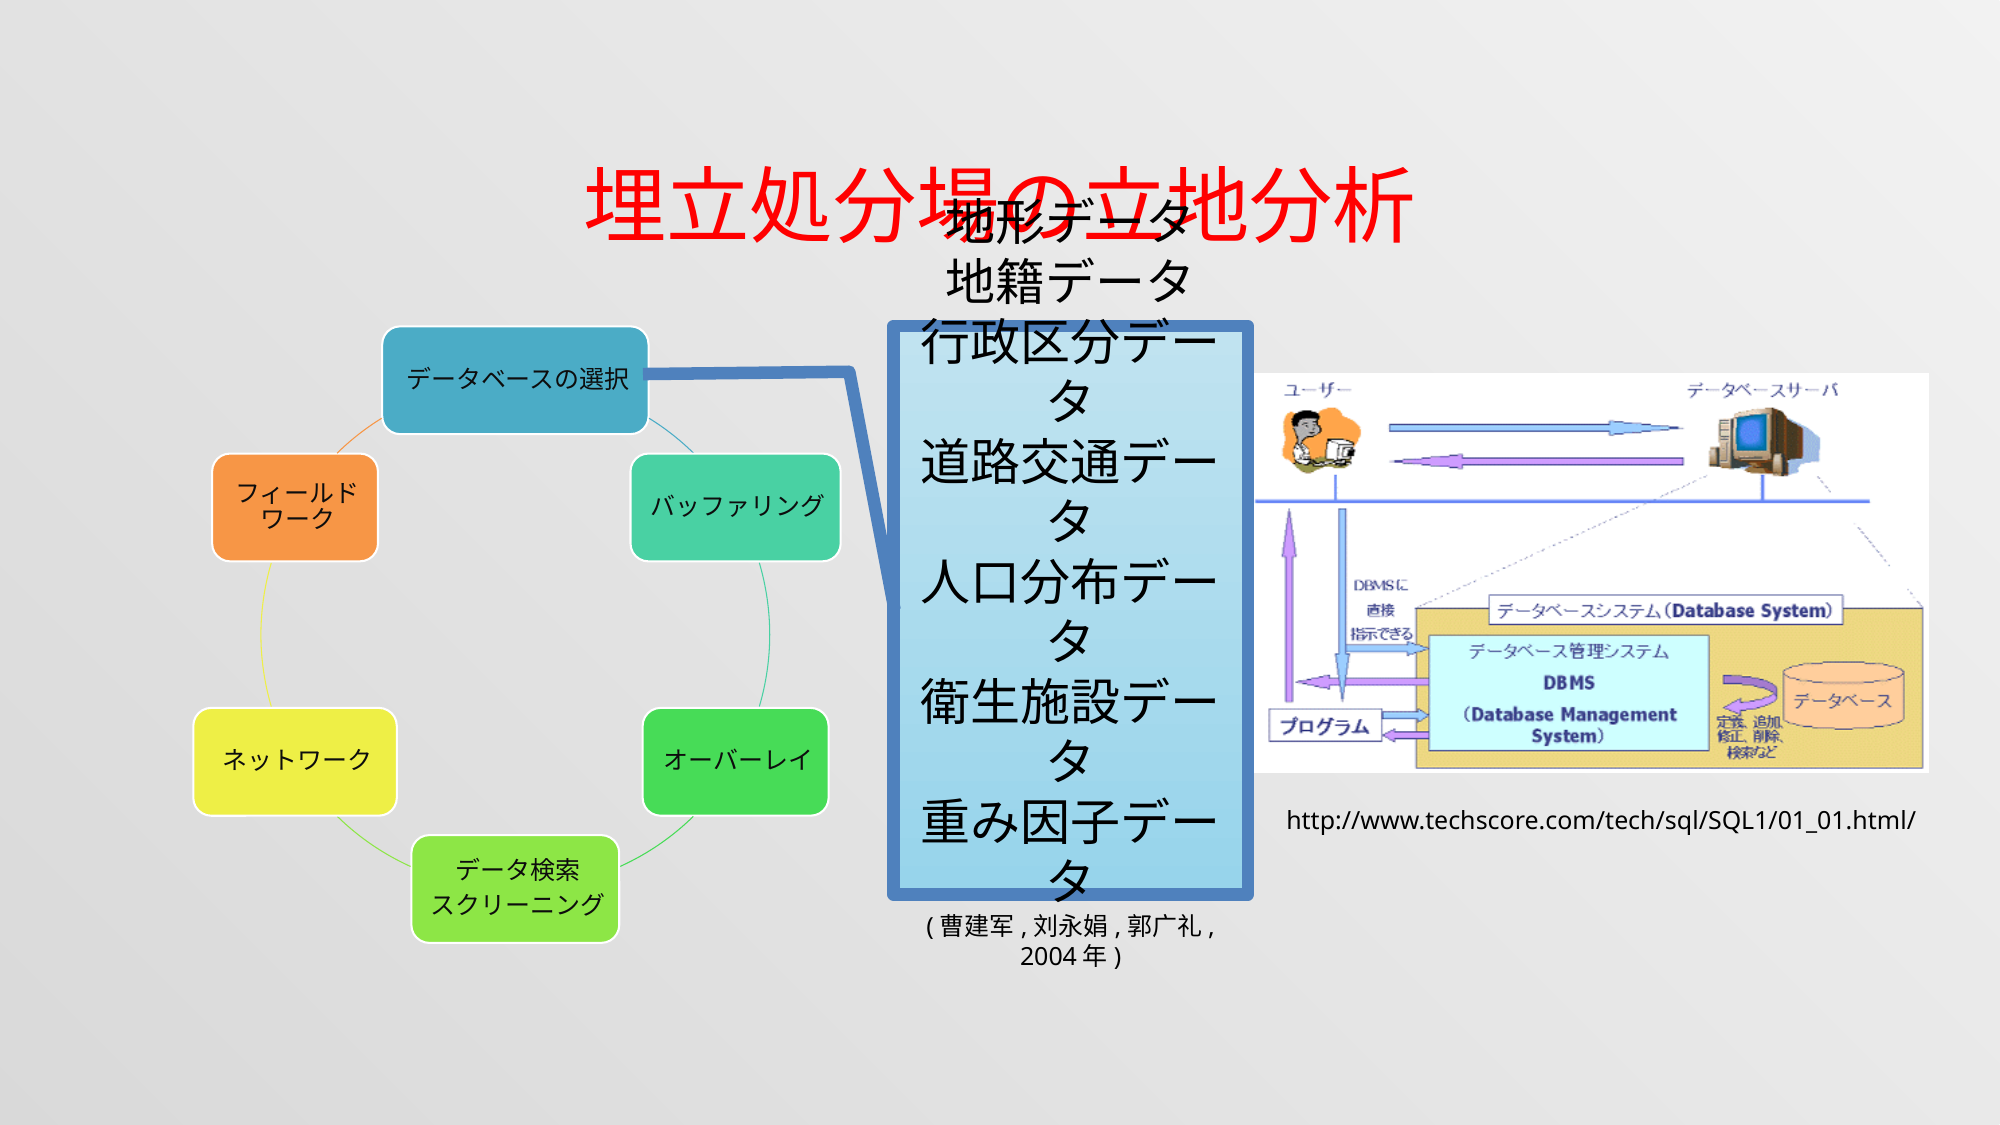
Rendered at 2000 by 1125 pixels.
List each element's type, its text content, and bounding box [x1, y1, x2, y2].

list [211, 326, 823, 944]
title 埋立処分場の立地分析 [199, 45, 1800, 263]
text_box http://www.techscore.com/tech/sql/SQL1/01_01.html/ [1271, 797, 2000, 843]
text_box 地形データ 地籍データ 行政区分データ 道路交通データ 人口分布データ 衛生施設データ 重み因子データ (曹建军,刘永娟,郭广礼, 2004年) [823, 326, 1248, 895]
picture [1247, 373, 1929, 773]
